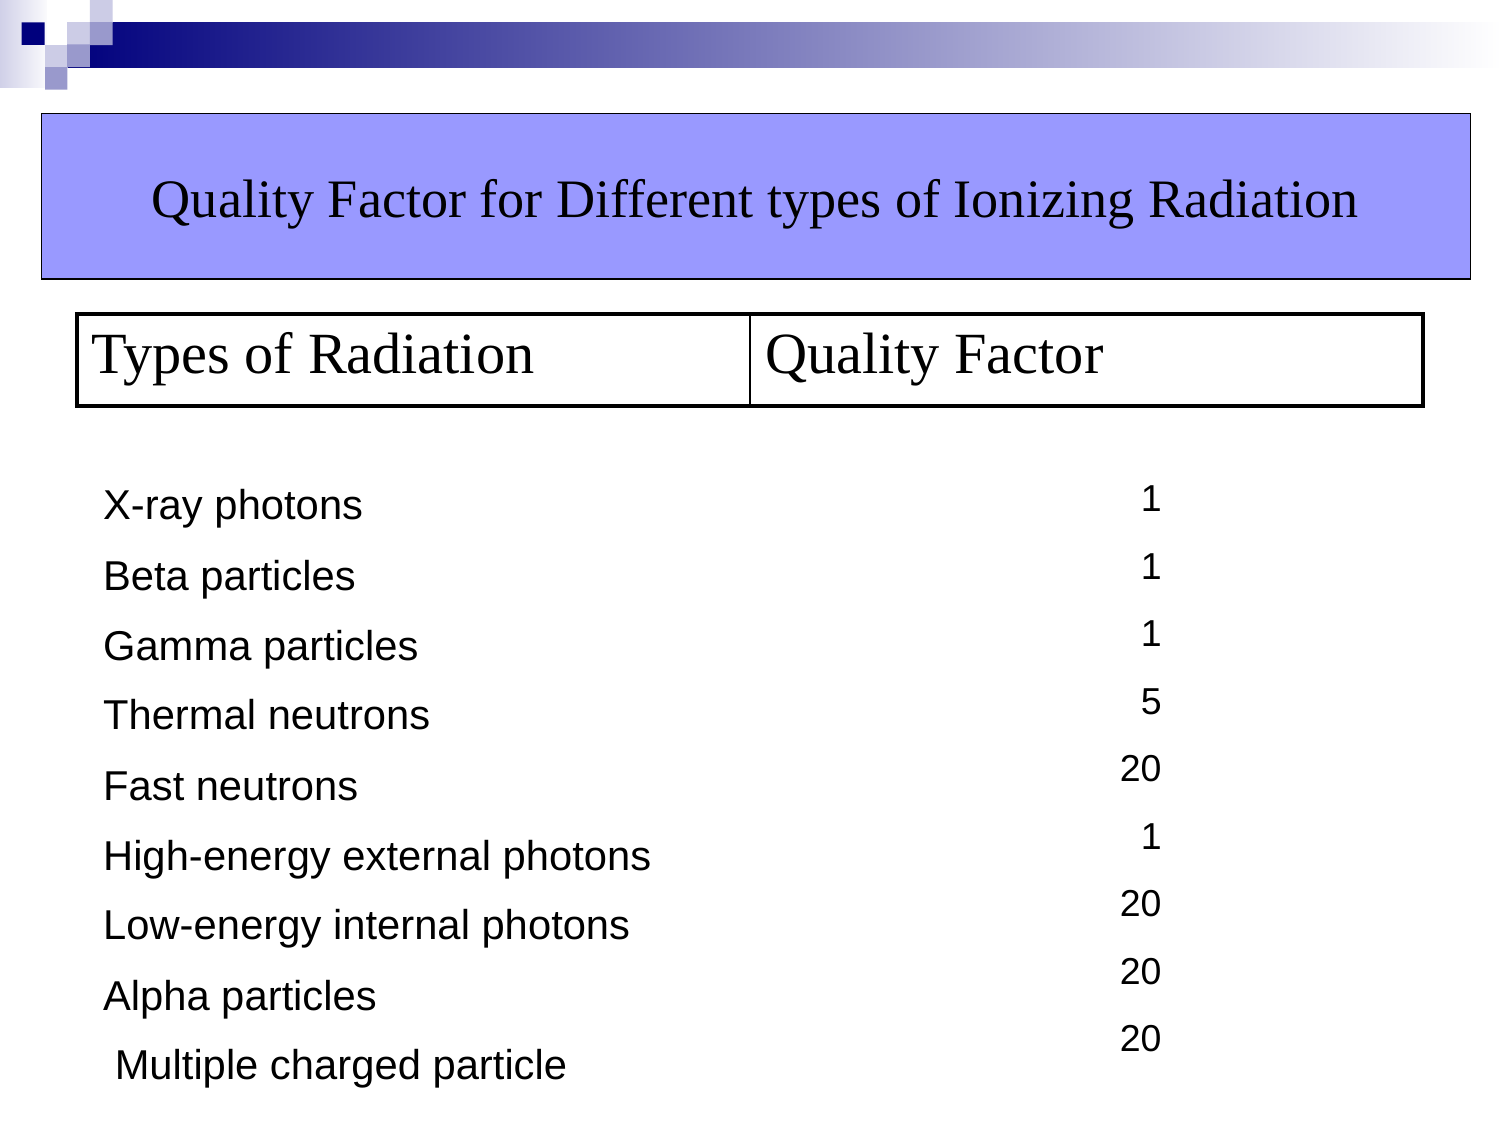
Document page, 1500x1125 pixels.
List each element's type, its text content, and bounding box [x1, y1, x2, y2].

table_header Types of Radiation [79, 316, 749, 404]
text_box 1 1 1 5 20 1 20 20 20 [1104, 444, 1177, 1067]
table_header Quality Factor [751, 316, 1421, 404]
text_box Quality Factor for Different types of Ionizing Radiation [41, 113, 1471, 279]
text_box X-ray photons Beta particles Gamma particles Thermal neutrons Fast neutrons High-energy external photons Low-energy internal photons Alpha particles Multiple charged particle [88, 451, 762, 1125]
